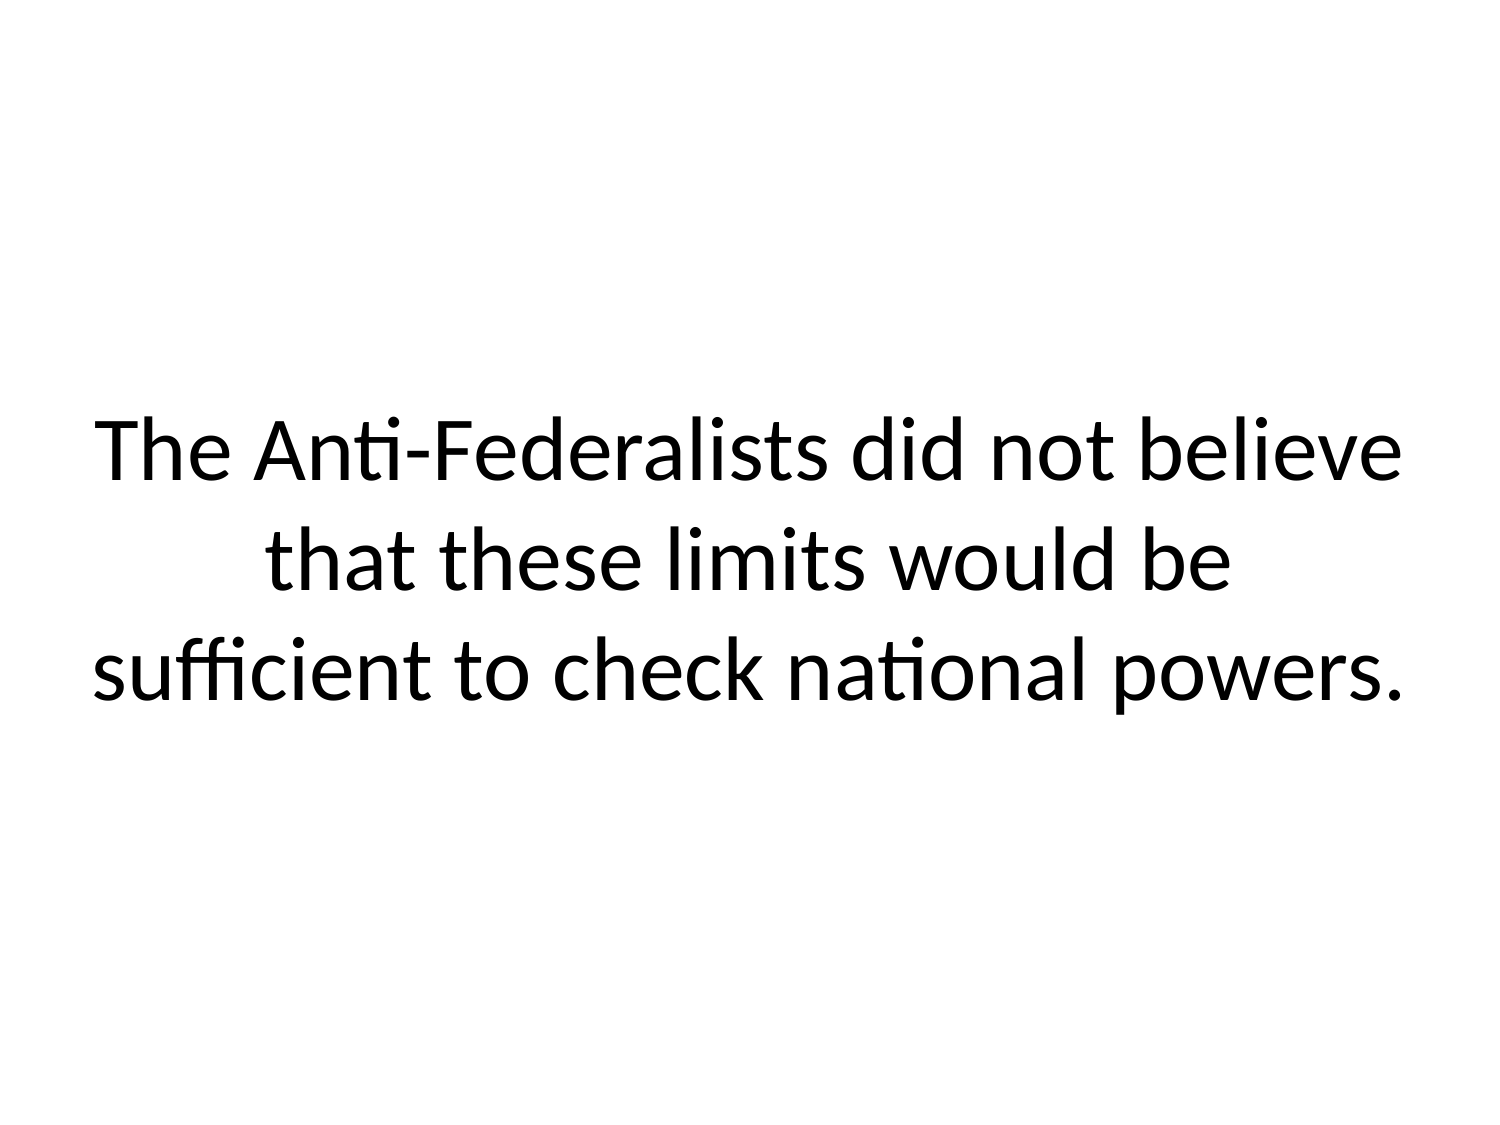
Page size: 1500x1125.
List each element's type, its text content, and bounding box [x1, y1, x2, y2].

title The Anti-Federalists did not believe that these limits would be sufficient to check national powers. [74, 44, 1426, 1063]
